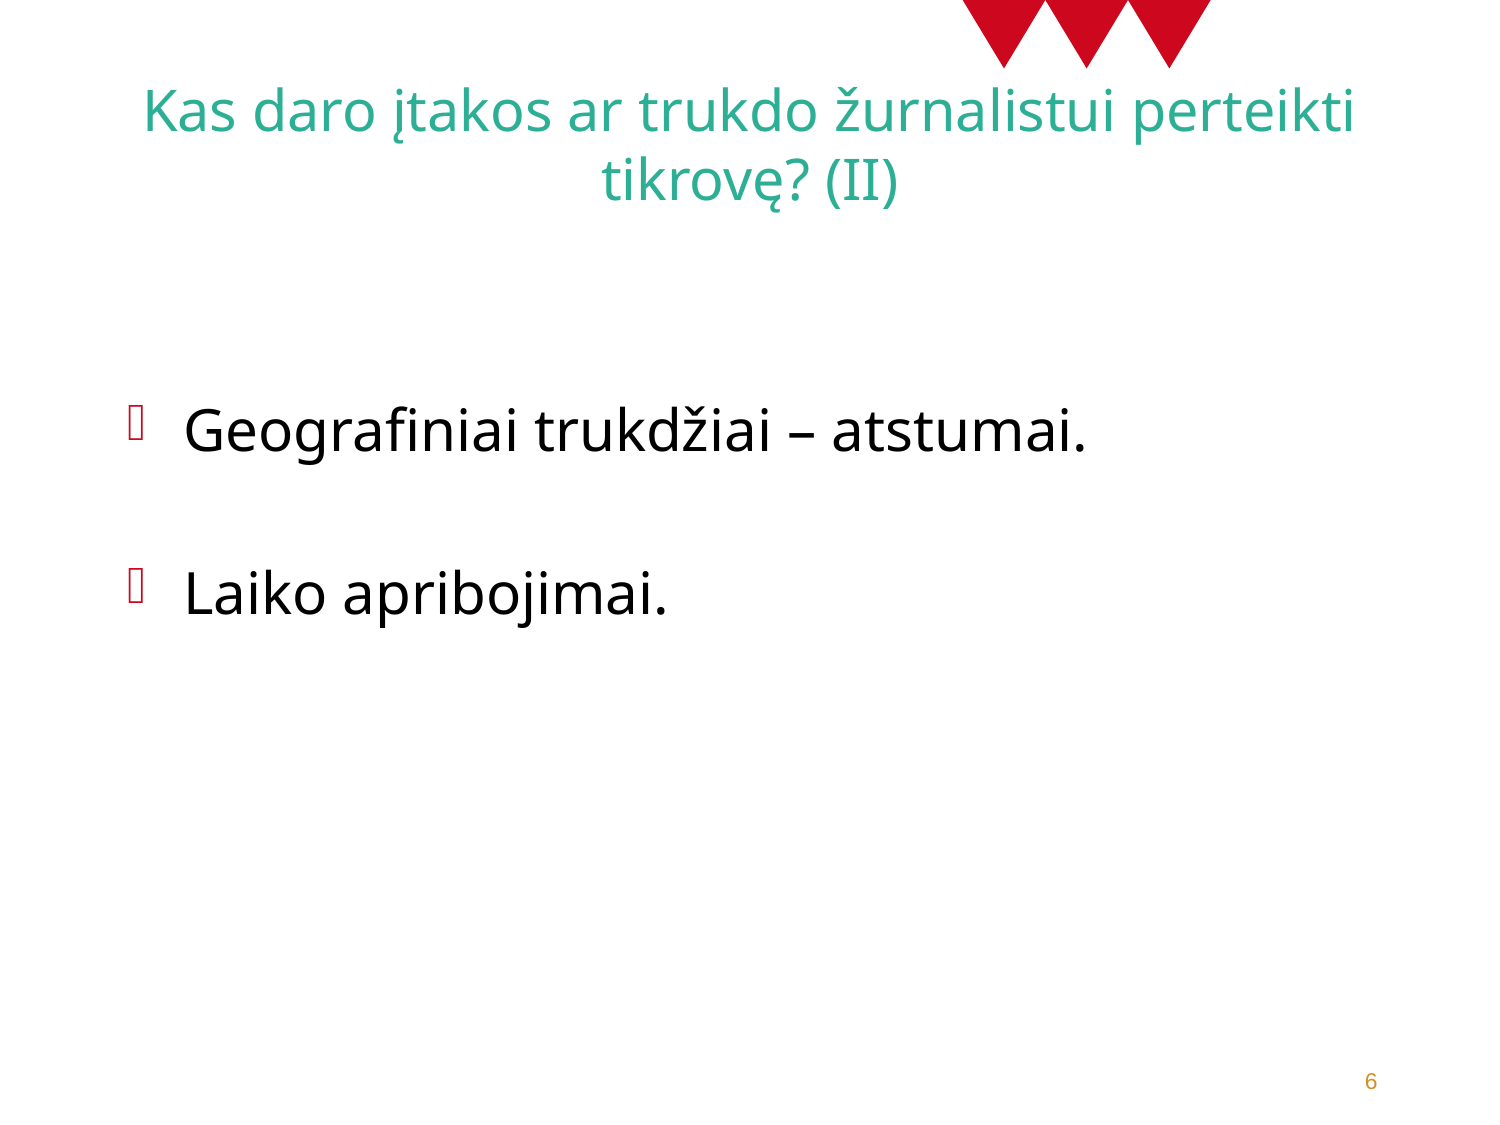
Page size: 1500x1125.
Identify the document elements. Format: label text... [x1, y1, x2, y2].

slide_number 6 [1350, 1061, 1475, 1103]
title Kas daro įtakos ar trukdo žurnalistui perteikti tikrovę? (II) [112, 66, 1388, 220]
list Geografiniai trukdžiai – atstumai. Laiko apribojimai. [112, 385, 1475, 998]
